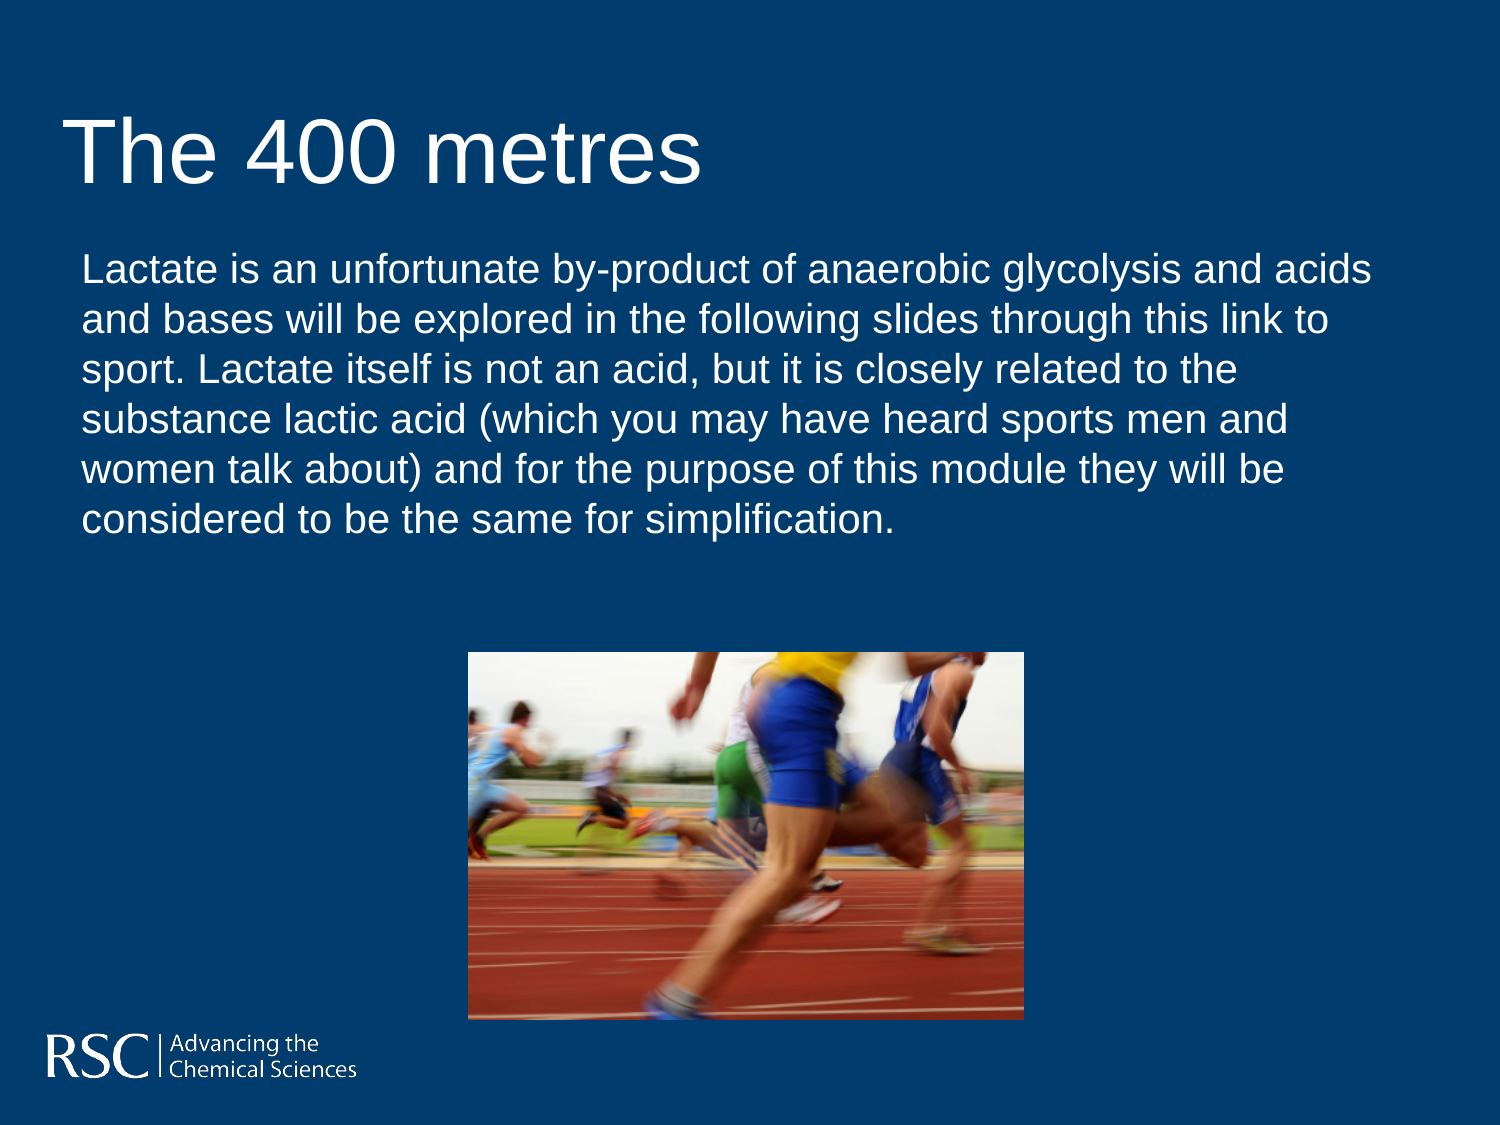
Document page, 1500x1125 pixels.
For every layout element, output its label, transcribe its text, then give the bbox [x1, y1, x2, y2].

text_box The 400 metres [46, 84, 1219, 210]
picture [468, 651, 1024, 1020]
text_box Lactate is an unfortunate by-product of anaerobic glycolysis and acids and bases will be explored in the following slides through this link to sport. Lactate itself is not an acid, but it is closely related to the substance lactic acid (which you may have heard sports men and women talk about) and for the purpose of this module they will be considered to be the same for simplification. [66, 234, 1417, 1026]
picture [42, 1028, 362, 1082]
